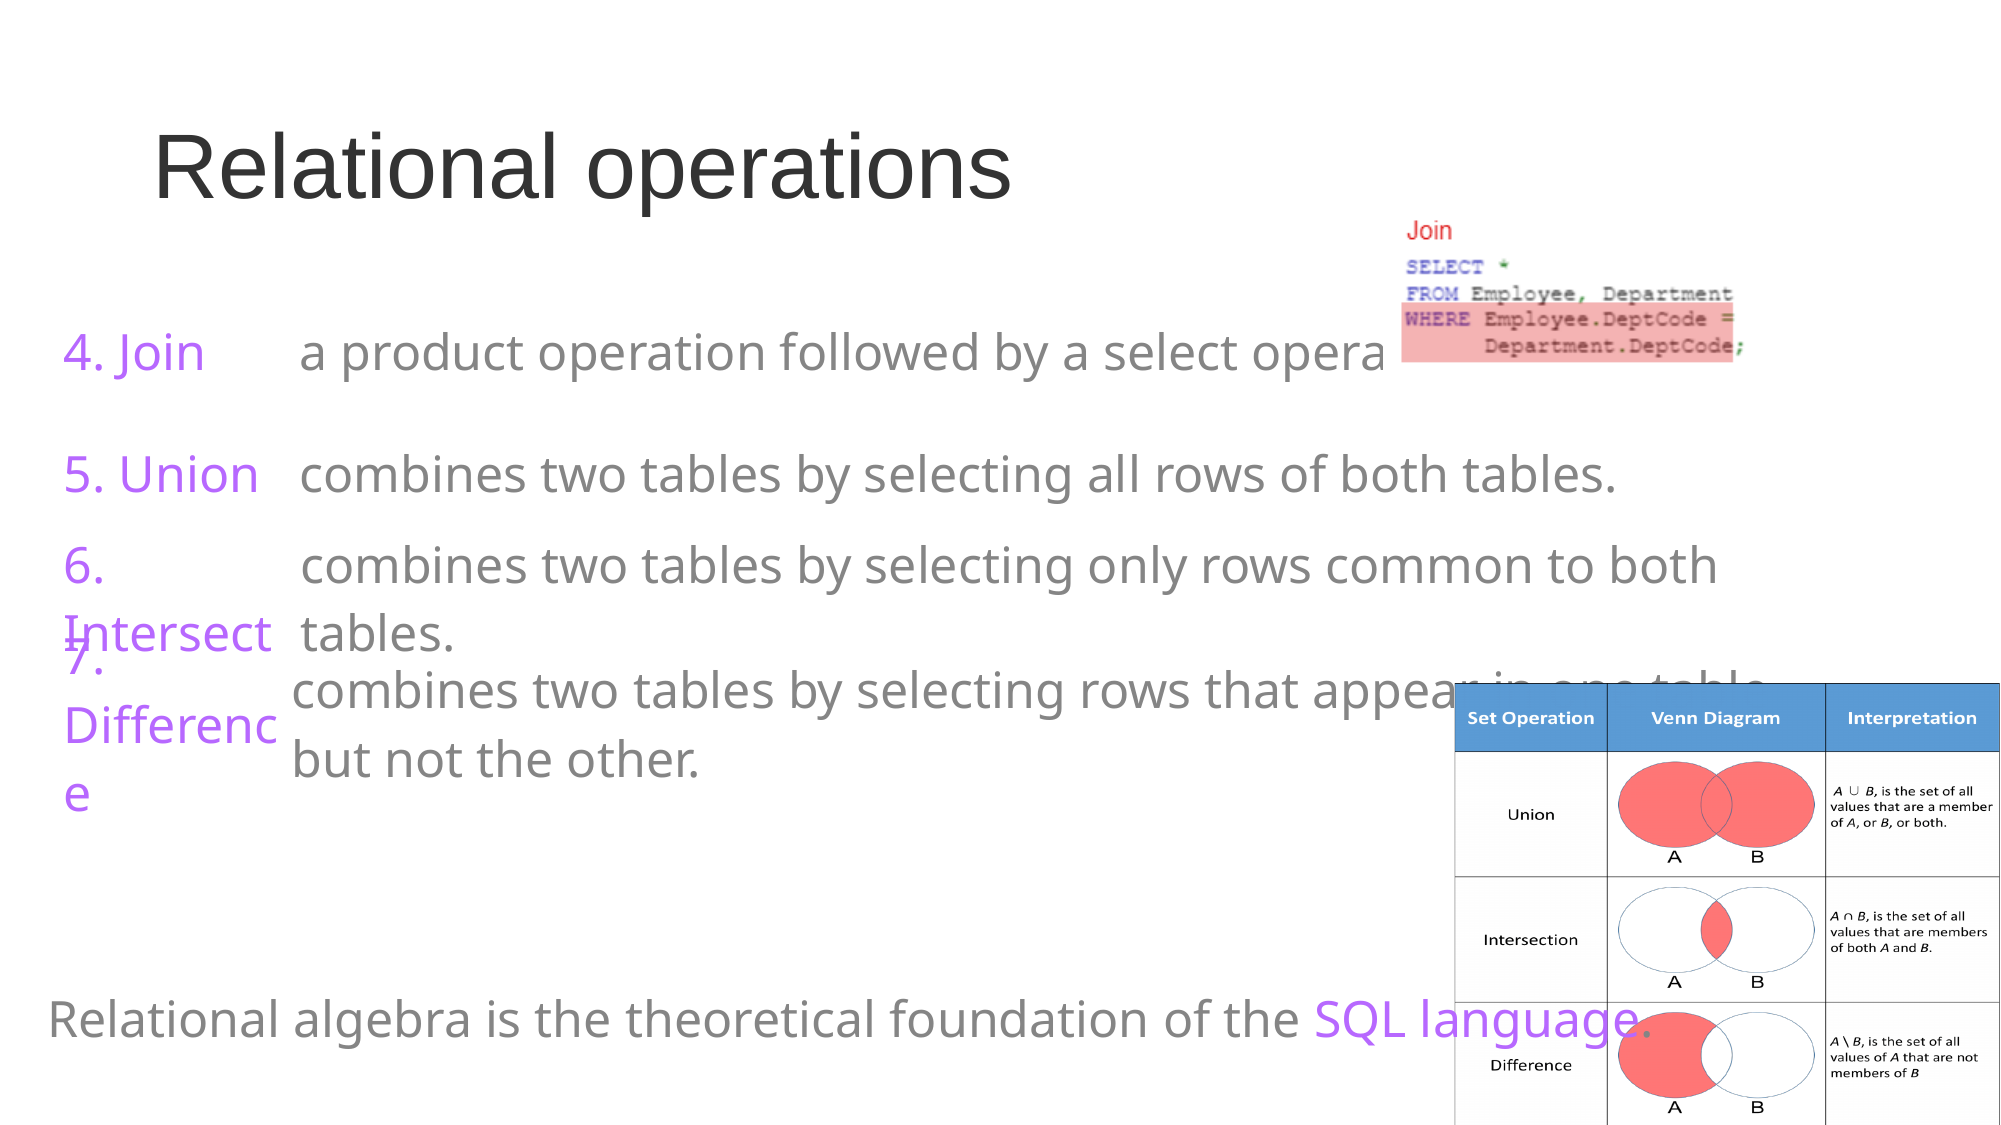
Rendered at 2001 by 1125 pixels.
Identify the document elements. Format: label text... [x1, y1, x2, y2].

table_header combines two tables by selecting only rows common to both tables. [299, 529, 1843, 666]
title Relational operations [137, 59, 1863, 278]
table_header 5. Union [63, 438, 299, 508]
picture [1382, 205, 1788, 372]
table_header combines two tables by selecting all rows of both tables. [299, 438, 1788, 508]
text_box Relational algebra is the theoretical foundation of the SQL language. [32, 979, 1454, 1055]
table_header combines two tables by selecting rows that appear in one table but not the other. [291, 620, 1780, 826]
table_header 7. Difference [63, 620, 291, 826]
picture [1454, 683, 2000, 1125]
table_header 4. Join [63, 316, 299, 386]
table_header a product operation followed by a select operation. [299, 316, 1788, 386]
table_header 6. Intersect [63, 529, 299, 620]
